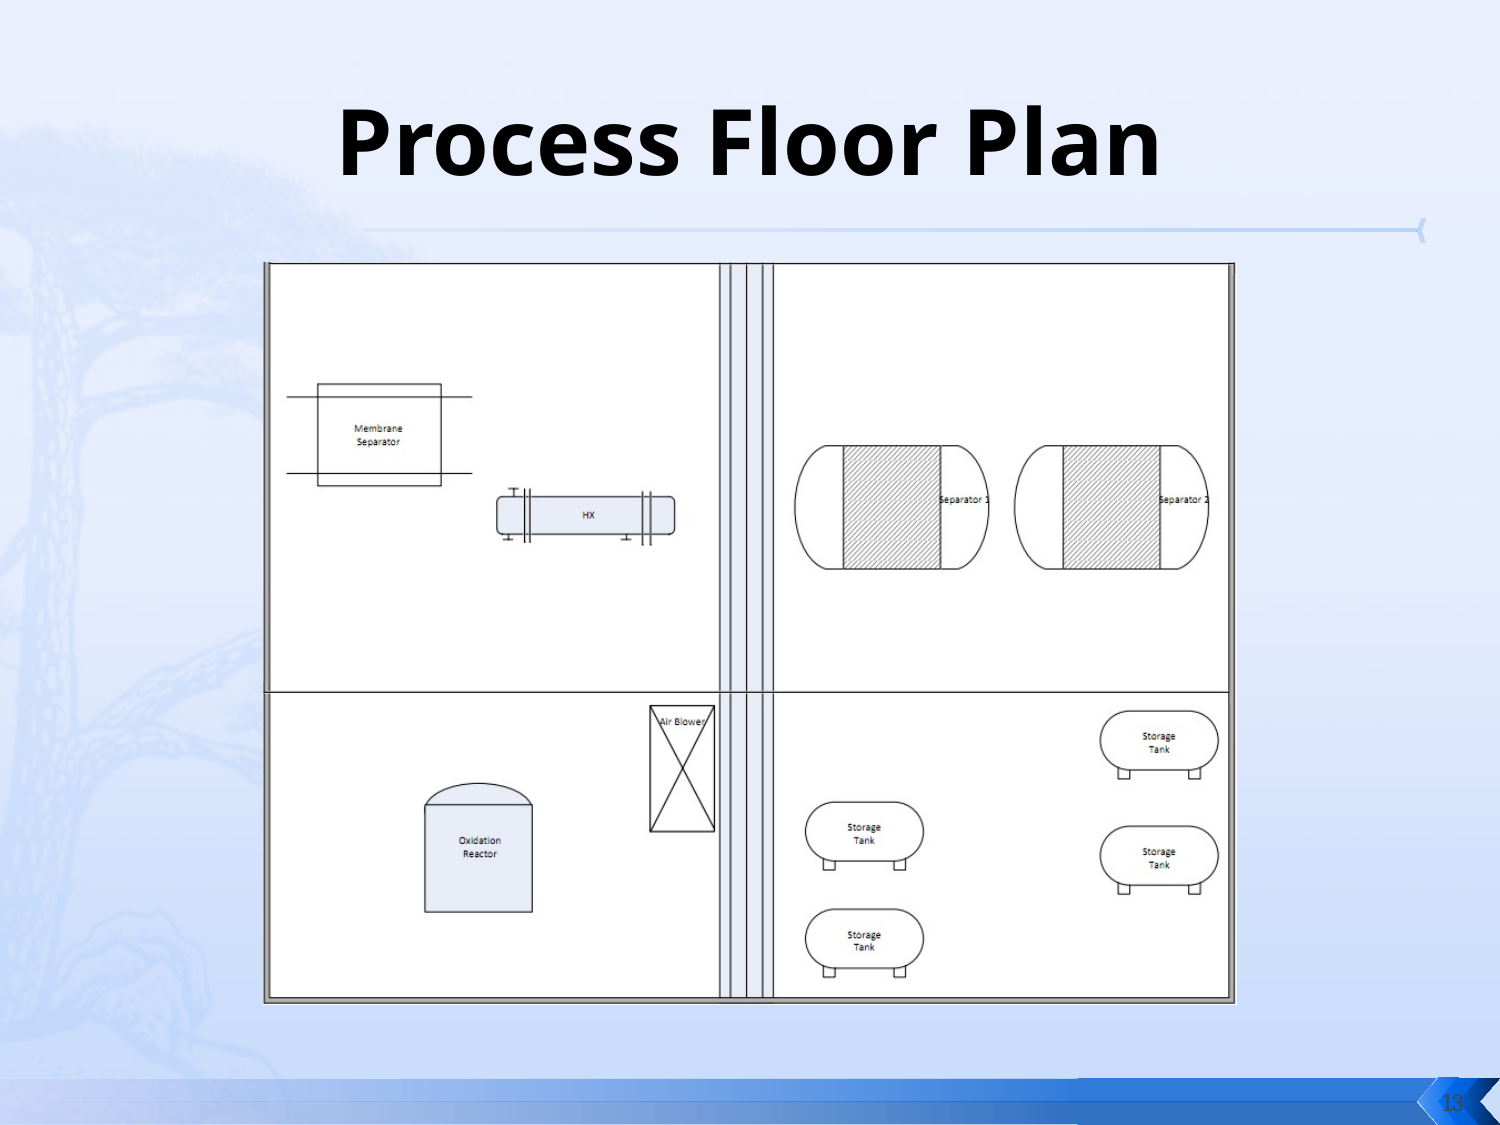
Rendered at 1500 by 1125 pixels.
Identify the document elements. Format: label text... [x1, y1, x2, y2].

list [262, 261, 1238, 1006]
title Process Floor Plan [75, 45, 1425, 233]
slide_number 13 [1406, 1077, 1500, 1125]
